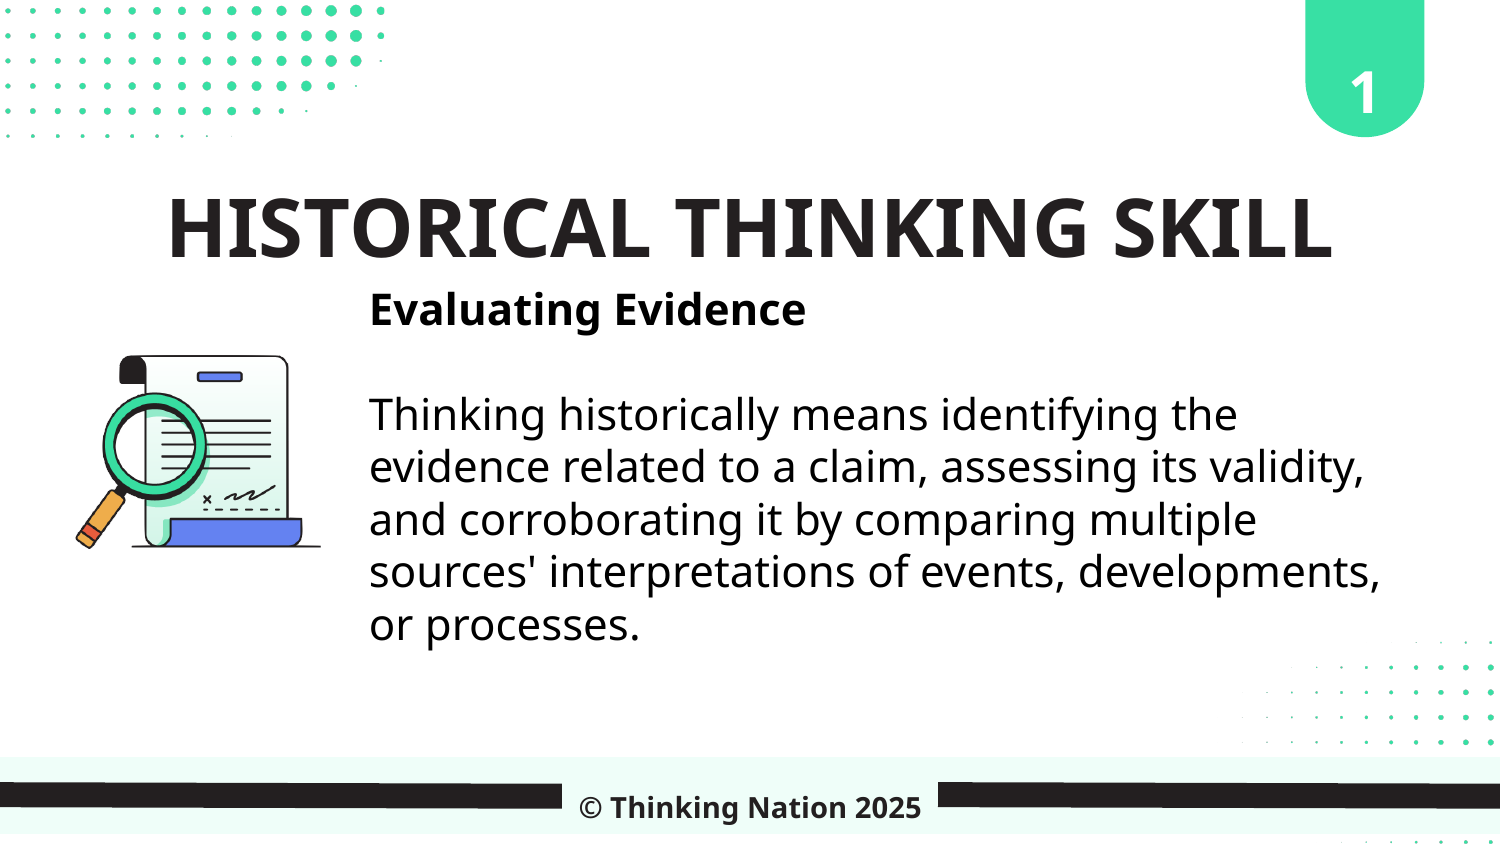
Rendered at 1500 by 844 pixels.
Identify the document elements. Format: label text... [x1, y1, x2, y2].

text_box [1217, 640, 1500, 755]
picture [59, 312, 337, 591]
text_box HISTORICAL THINKING SKILL [59, 137, 1441, 274]
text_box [0, 756, 1500, 835]
text_box Evaluating Evidence Thinking historically means identifying the evidence related to a claim, assessing its validity, and corroborating it by comparing multiple sources' interpretations of events, developments, or processes. [369, 281, 1415, 649]
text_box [1300, 0, 1430, 138]
text_box [0, 0, 385, 138]
